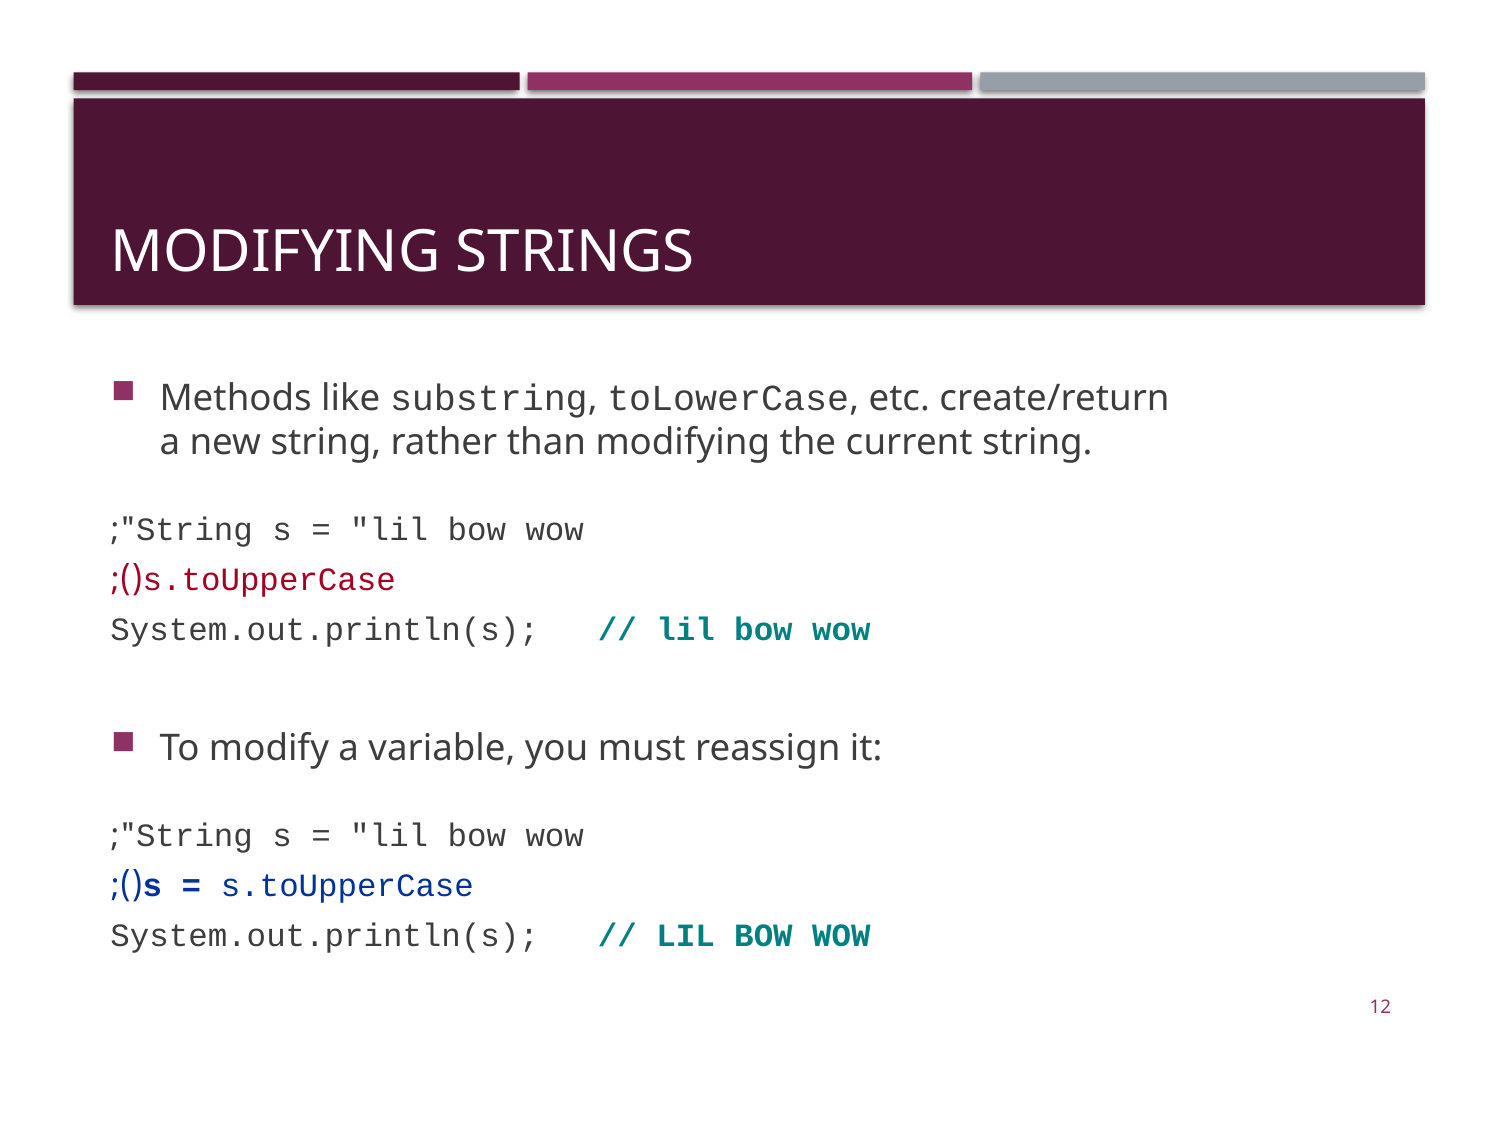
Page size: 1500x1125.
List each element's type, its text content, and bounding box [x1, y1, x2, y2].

slide_number 12 [1279, 977, 1406, 1037]
list Methods like substring, toLowerCase, etc. create/return a new string, rather than modifying the current string. String s = "lil bow wow"; s.toUpperCase(); System.out.println(s); // lil bow wow To modify a variable, you must reassign it: String s = "lil bow wow"; s = s.toUpperCase(); System.out.println(s); // LIL BOW WOW [95, 365, 1406, 962]
title Modifying strings [95, 112, 1406, 291]
